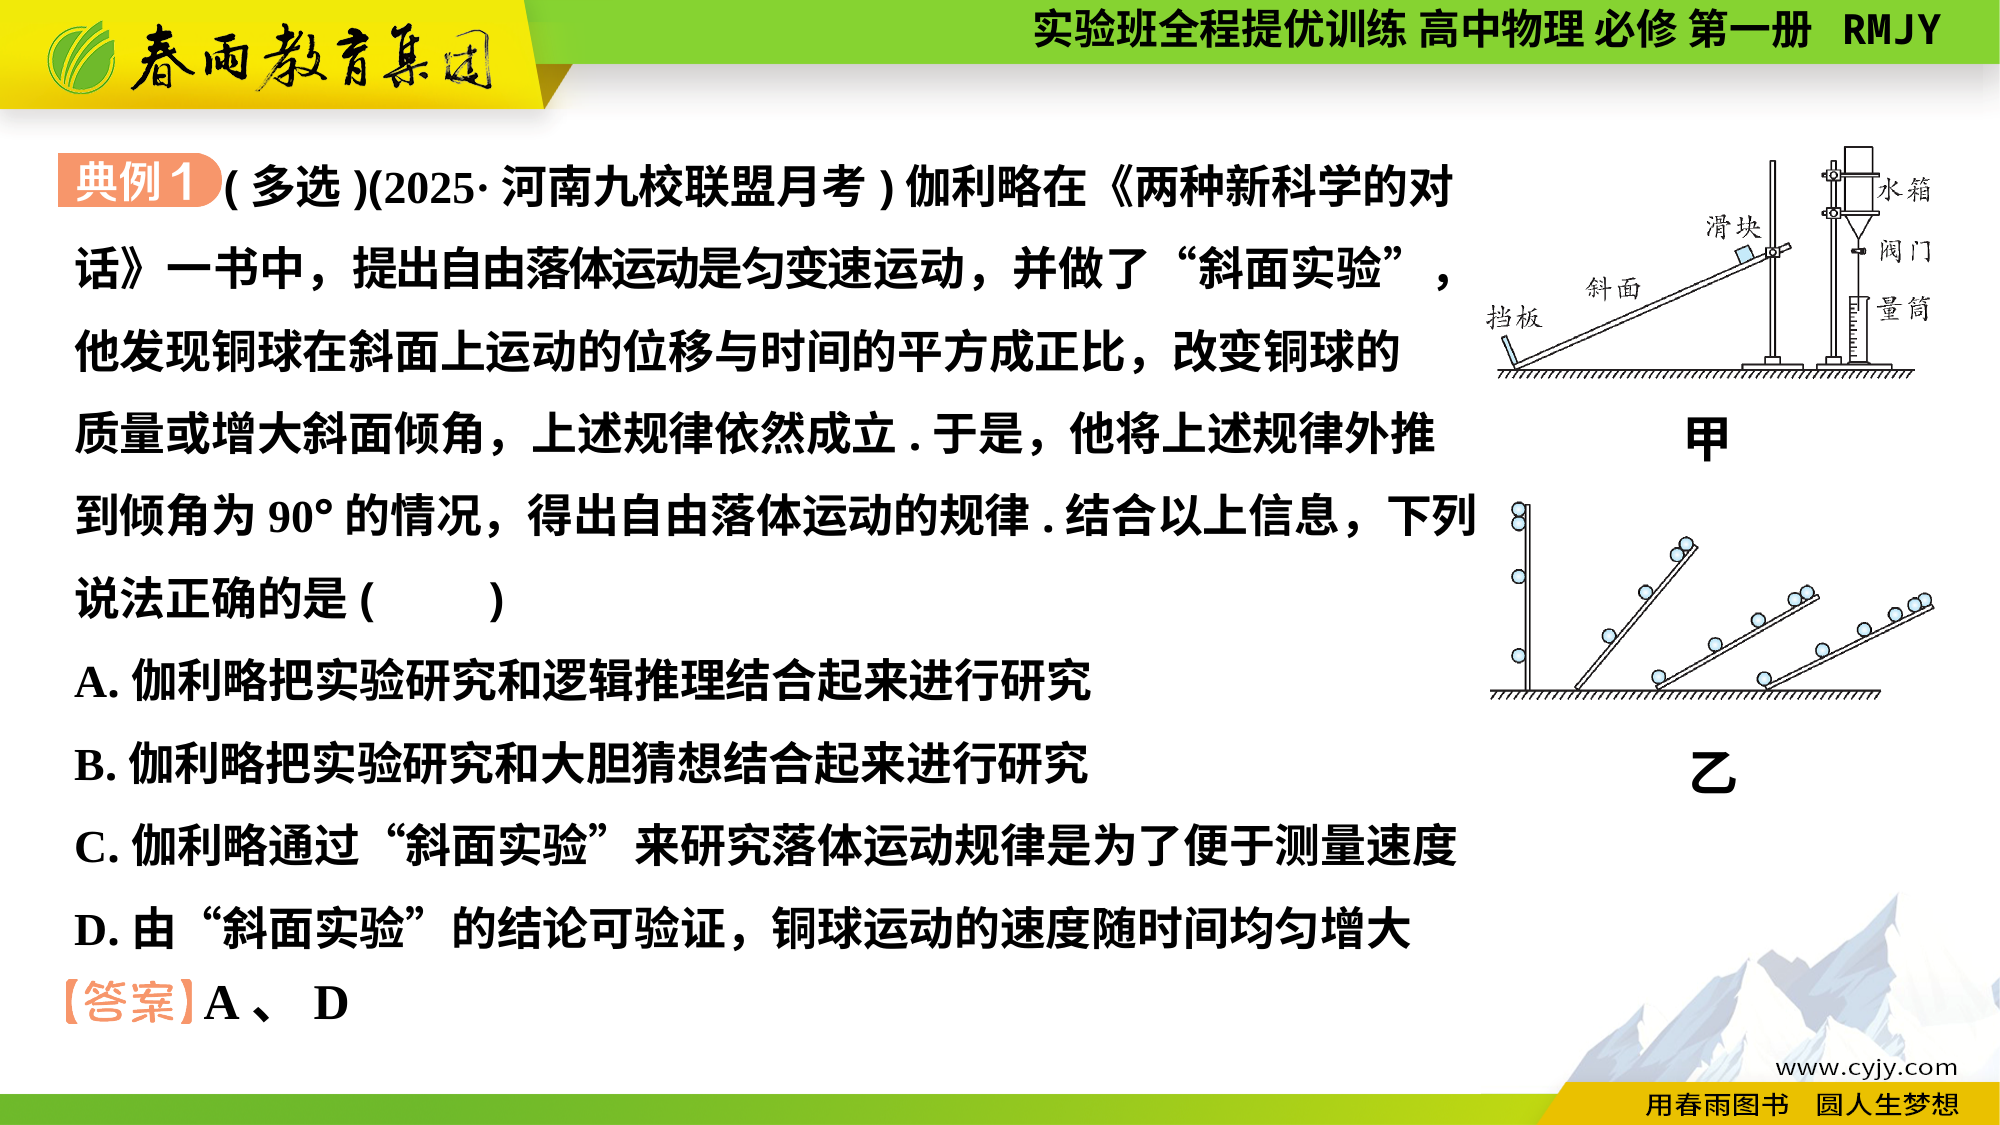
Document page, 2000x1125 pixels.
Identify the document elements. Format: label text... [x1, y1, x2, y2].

text_box 乙 [1673, 710, 1754, 809]
text_box 甲 [1667, 400, 1748, 475]
picture [0, 0, 2000, 1125]
list (多选)(2025·河南九校联盟月考)伽利略在《两种新科学的对 话》一书中，提出自由落体运动是匀变速运动，并做了“斜面实验”，实验原理如图甲所示.他发现铜球在斜面上运动的位移与时间的平方成正比，改变铜球的 质量或增大斜面倾角，上述规律依然成立.于是，他将上述规律外推 到倾角为90°的情况，得出自由落体运动的规律.结合以上信息，下列 说法正确的是( ) A.伽利略把实验研究和逻辑推理结合起来进行研究 B.伽利略把实验研究和大胆猜想结合起来进行研究 C.伽利略通过“斜面实验”来研究落体运动规律是为了便于测量速度 D.由“斜面实验”的结论可验证，铜球运动的速度随时间均匀增大 [59, 122, 1944, 971]
text_box A、D [188, 962, 365, 1037]
